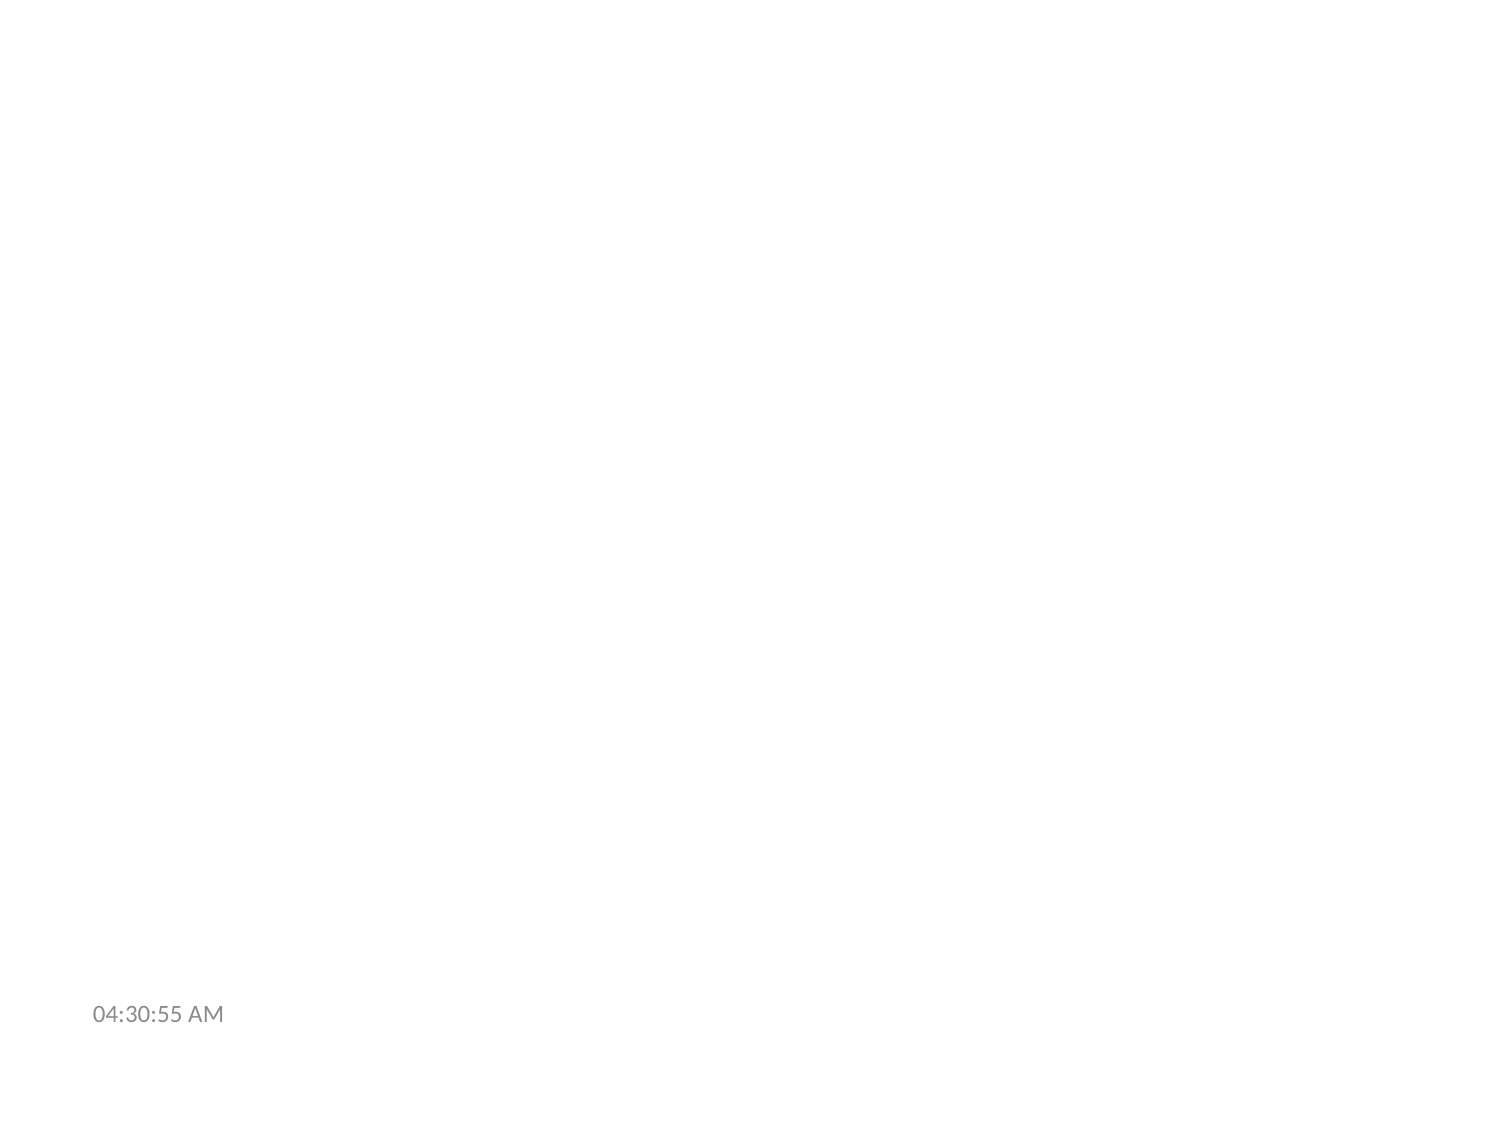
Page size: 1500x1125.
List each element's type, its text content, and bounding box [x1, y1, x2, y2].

text_box 3:35:09 PM [77, 982, 428, 1043]
